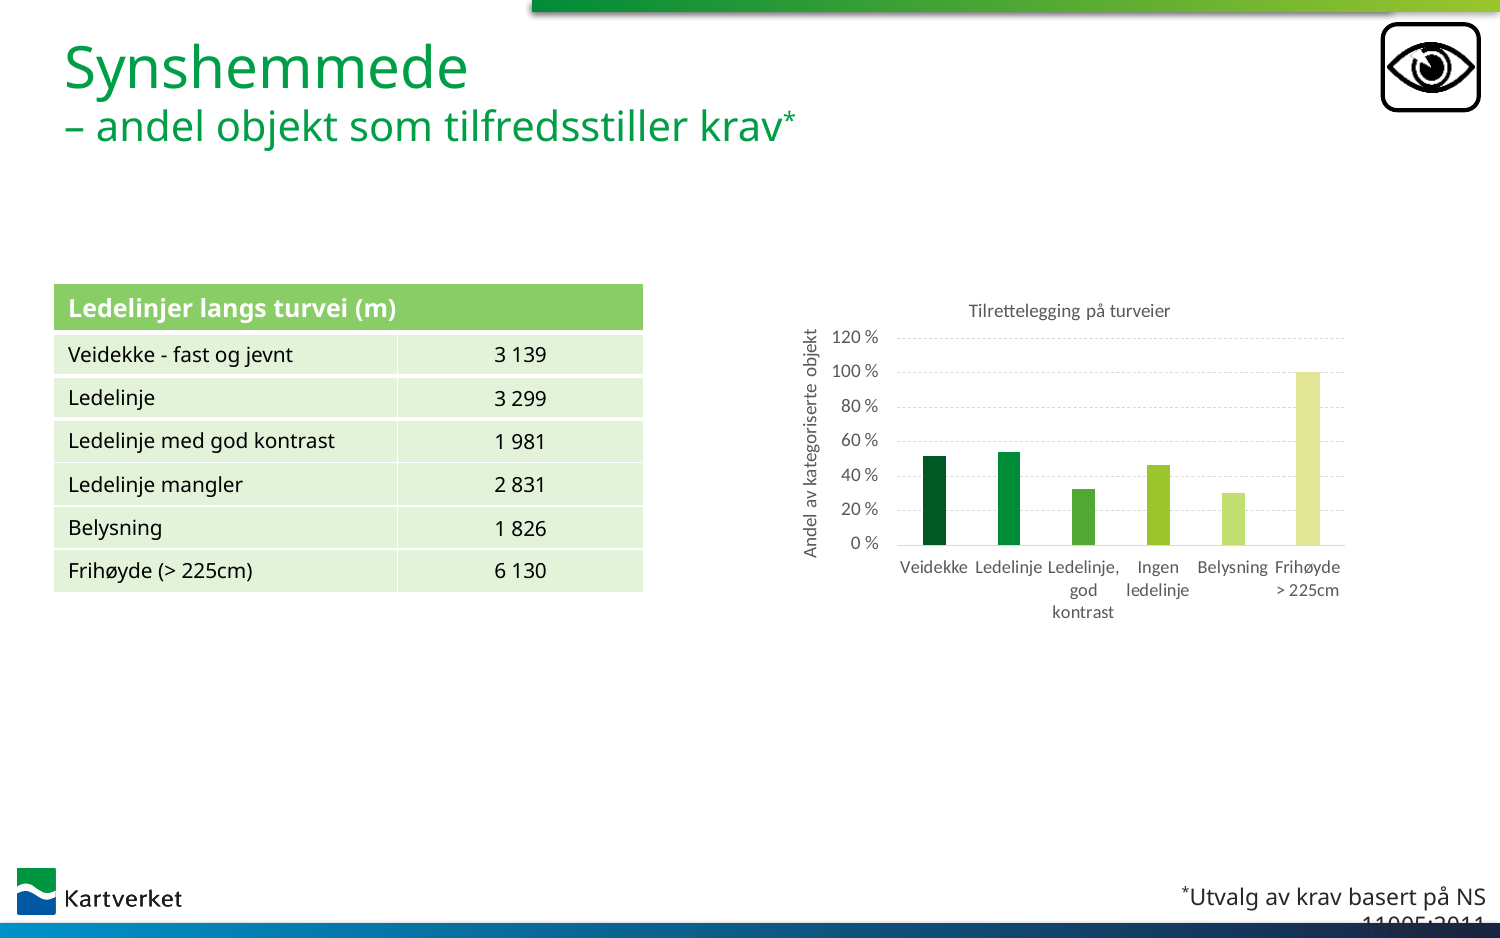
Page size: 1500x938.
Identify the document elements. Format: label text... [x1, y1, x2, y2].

table_header Ledelinjer langs turvei (m) [54, 284, 643, 330]
table_cell Ledelinje med god kontrast [54, 421, 397, 462]
table_cell 6 130 [398, 550, 643, 592]
table_cell 3 139 [398, 335, 643, 374]
table_cell 1 826 [398, 507, 643, 548]
table_cell 2 831 [398, 463, 643, 505]
table_cell Belysning [54, 507, 397, 548]
table_cell Ledelinje mangler [54, 463, 397, 505]
table_cell Veidekke - fast og jevnt [54, 335, 397, 374]
text_box *Utvalg av krav basert på NS 11005:2011 [1068, 873, 1500, 938]
picture [791, 291, 1348, 630]
table_cell Ledelinje [54, 378, 397, 417]
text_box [1382, 24, 1480, 111]
table_cell Frihøyde (> 225cm) [54, 550, 397, 592]
text_box Synshemmede – andel objekt som tilfredsstiller krav* [49, 24, 1431, 158]
table_cell 3 299 [398, 378, 643, 417]
table_cell 1 981 [398, 421, 643, 462]
